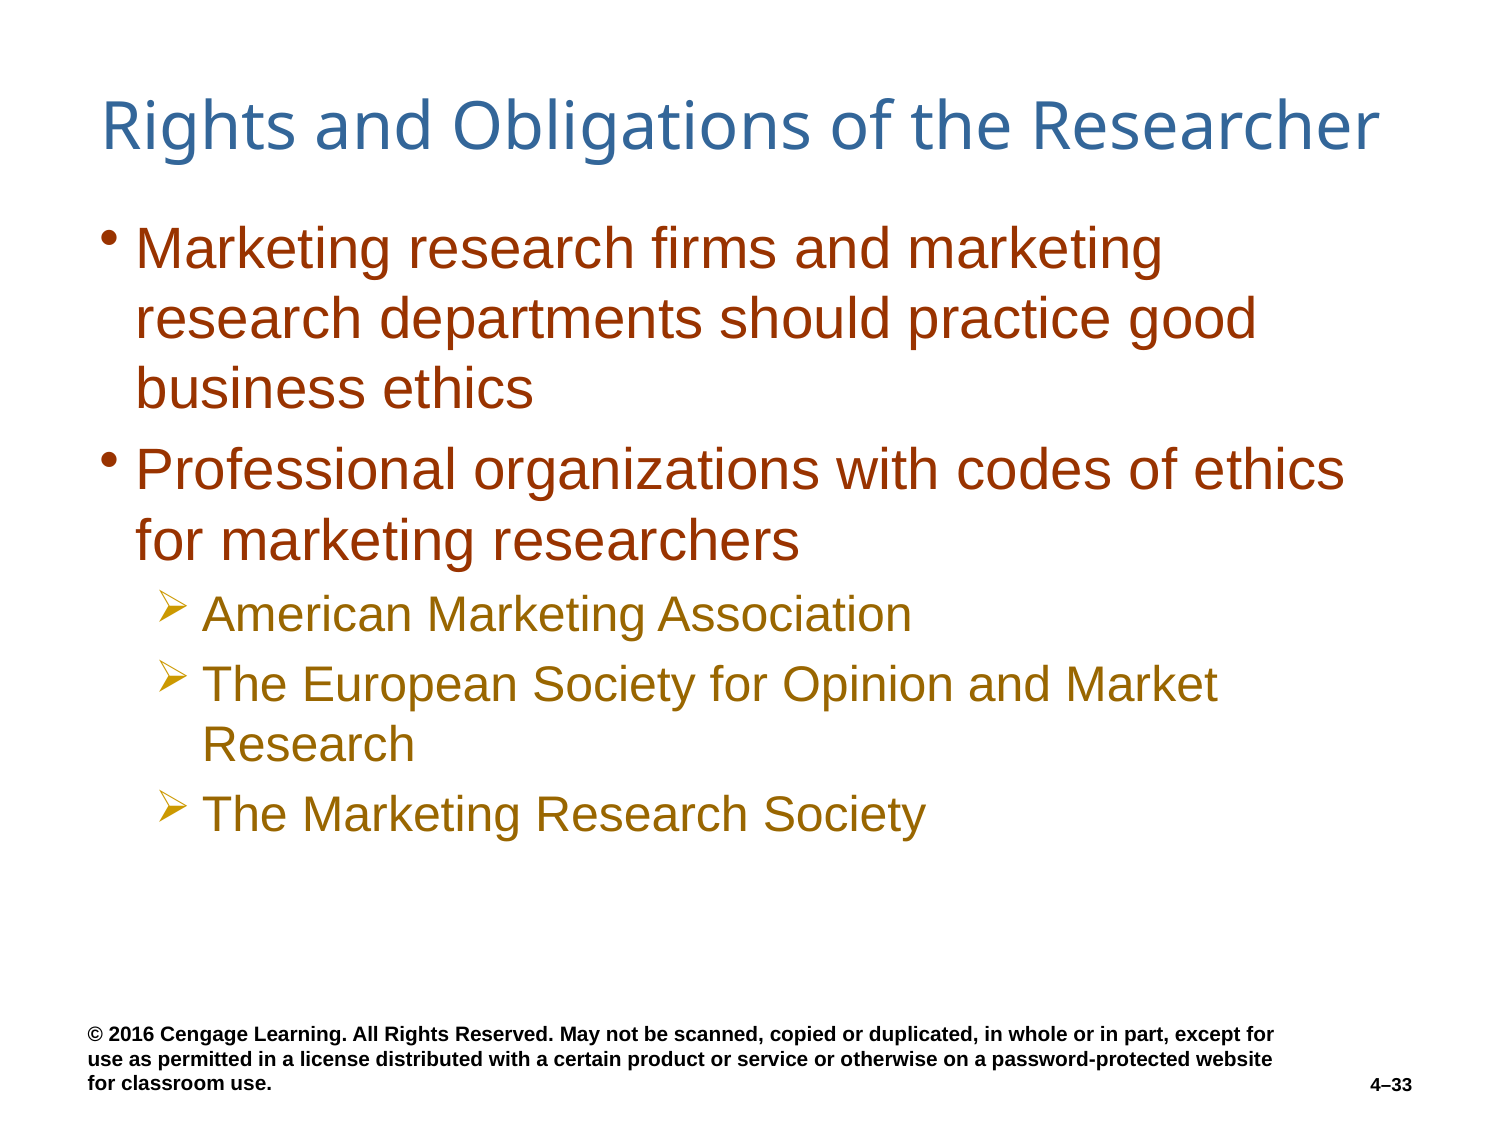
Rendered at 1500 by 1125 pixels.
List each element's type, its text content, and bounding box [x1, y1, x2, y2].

footer © 2016 Cengage Learning. All Rights Reserved. May not be scanned, copied or duplicated, in whole or in part, except for use as permitted in a license distributed with a certain product or service or otherwise on a password-protected website for classroom use. [87, 1057, 1050, 1103]
list Marketing research firms and marketing research departments should practice good business ethics Professional organizations with codes of ethics for marketing researchers American Marketing Association The European Society for Opinion and Market Research The Marketing Research Society [84, 202, 1414, 1013]
title Rights and Obligations of the Researcher [85, 75, 1411, 171]
slide_number 4–33 [1050, 1042, 1413, 1103]
